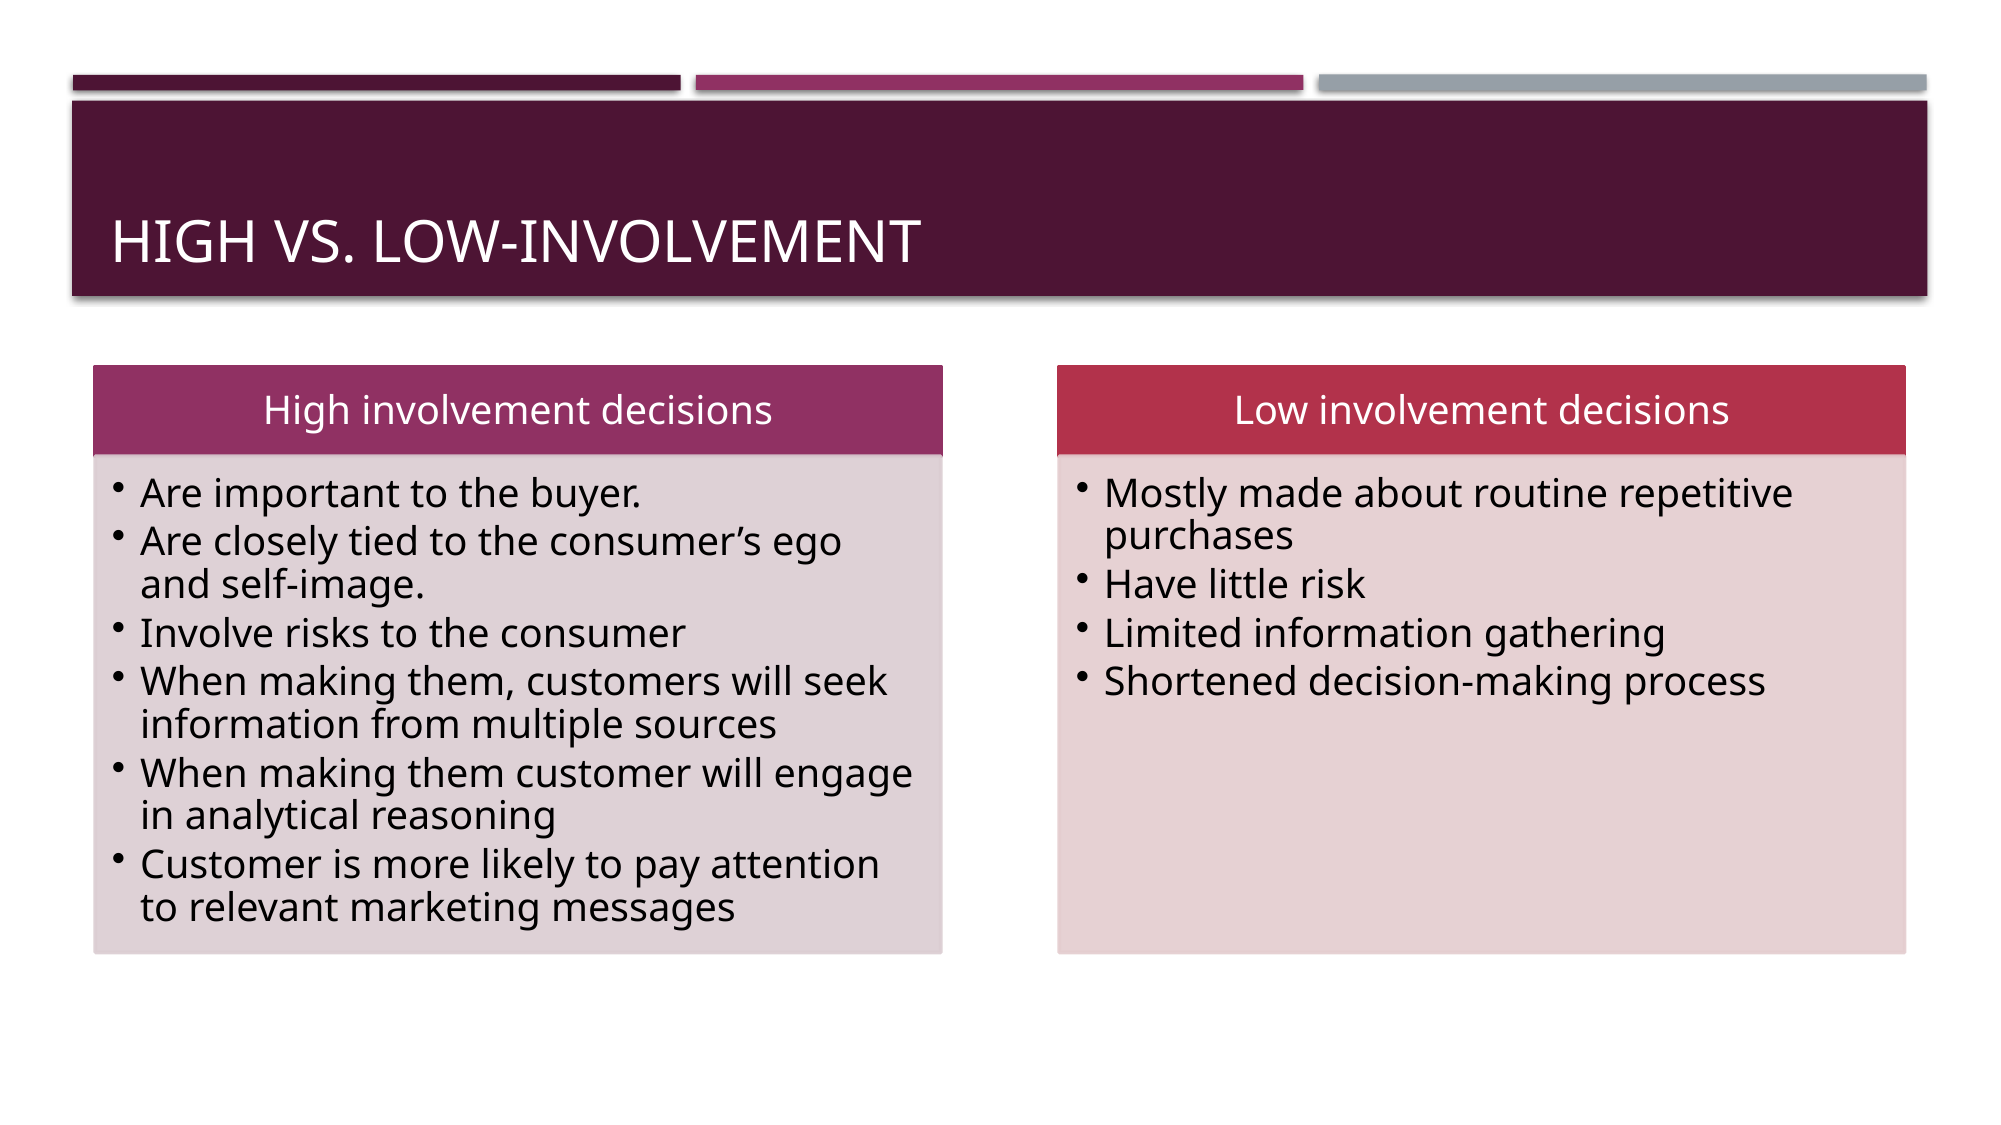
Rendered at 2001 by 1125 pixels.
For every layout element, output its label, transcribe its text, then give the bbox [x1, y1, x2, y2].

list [94, 357, 1906, 962]
title High vs. low-involvement [95, 115, 1905, 282]
